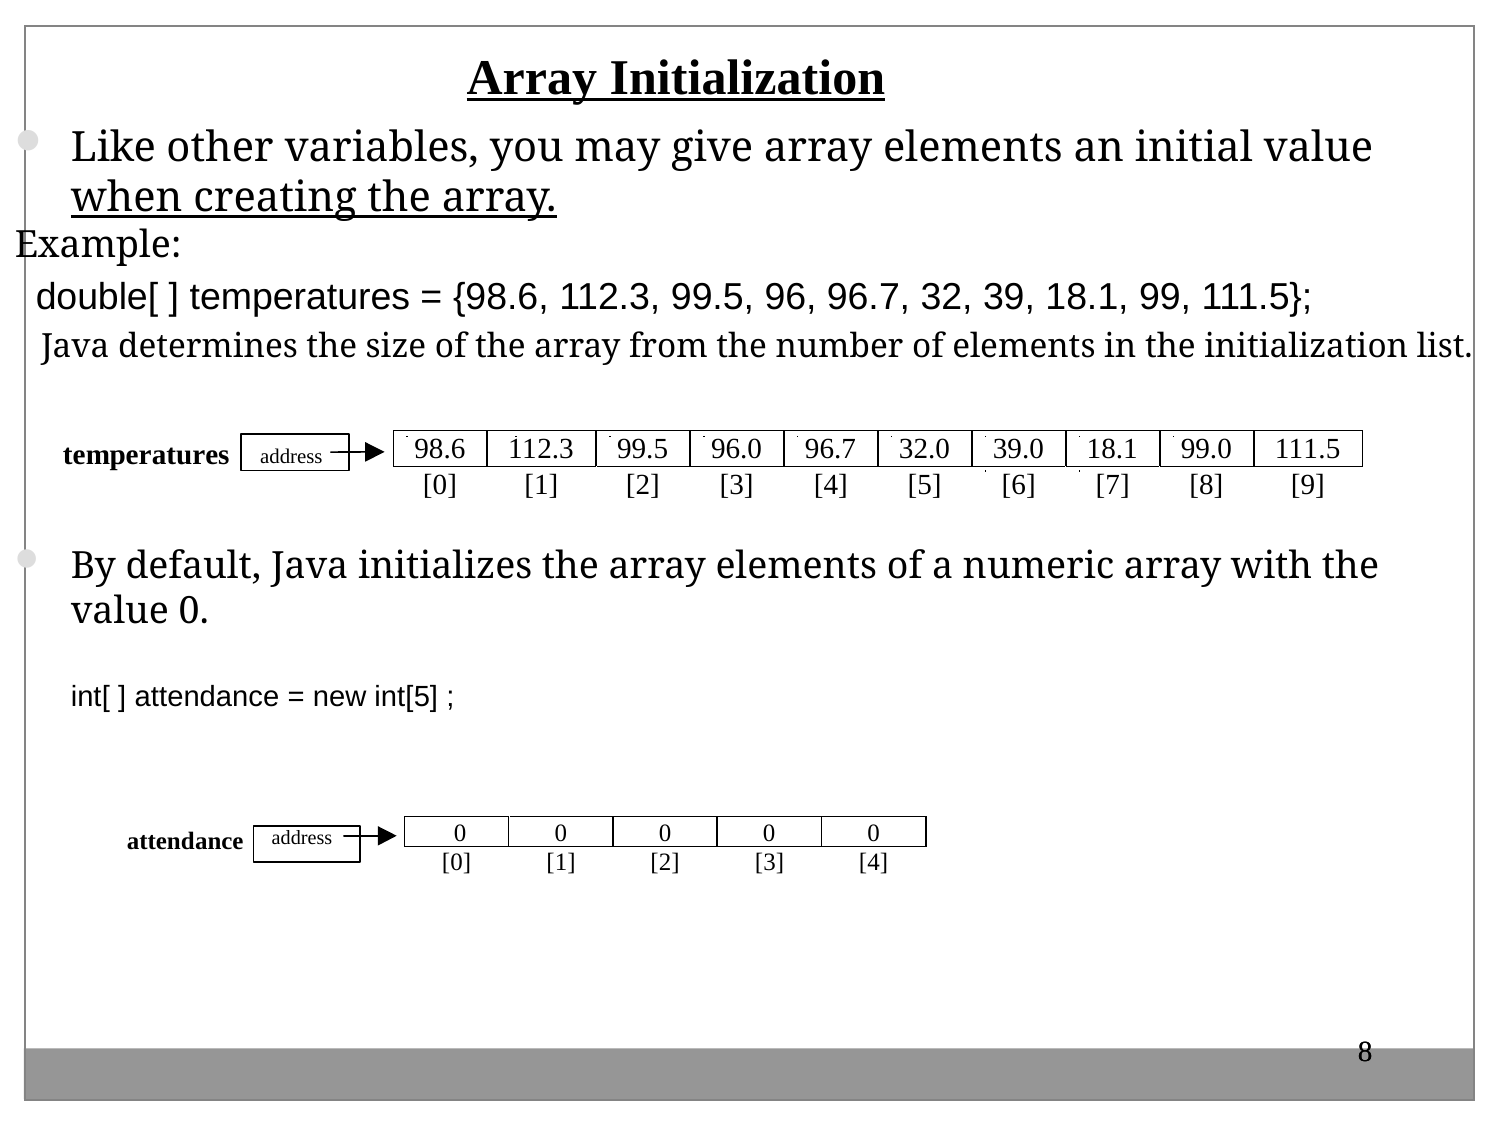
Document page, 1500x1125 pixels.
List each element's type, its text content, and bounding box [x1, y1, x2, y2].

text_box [99, 787, 1457, 938]
text_box 8 [1074, 1024, 1388, 1100]
list Like other variables, you may give array elements an initial value when creating the array. Example: double[ ] temperatures = {98.6, 112.3, 99.5, 96, 96.7, 32, 39, 18.1, 99, 111.5}; Java determines the size of the array from the number of elements in the initialization list. By default, Java initializes the array elements of a numeric array with the value 0. int[ ] attendance = new int[5] ; [0, 112, 1500, 1000]
text_box Array Initialization [451, 37, 913, 113]
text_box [0, 399, 1447, 535]
